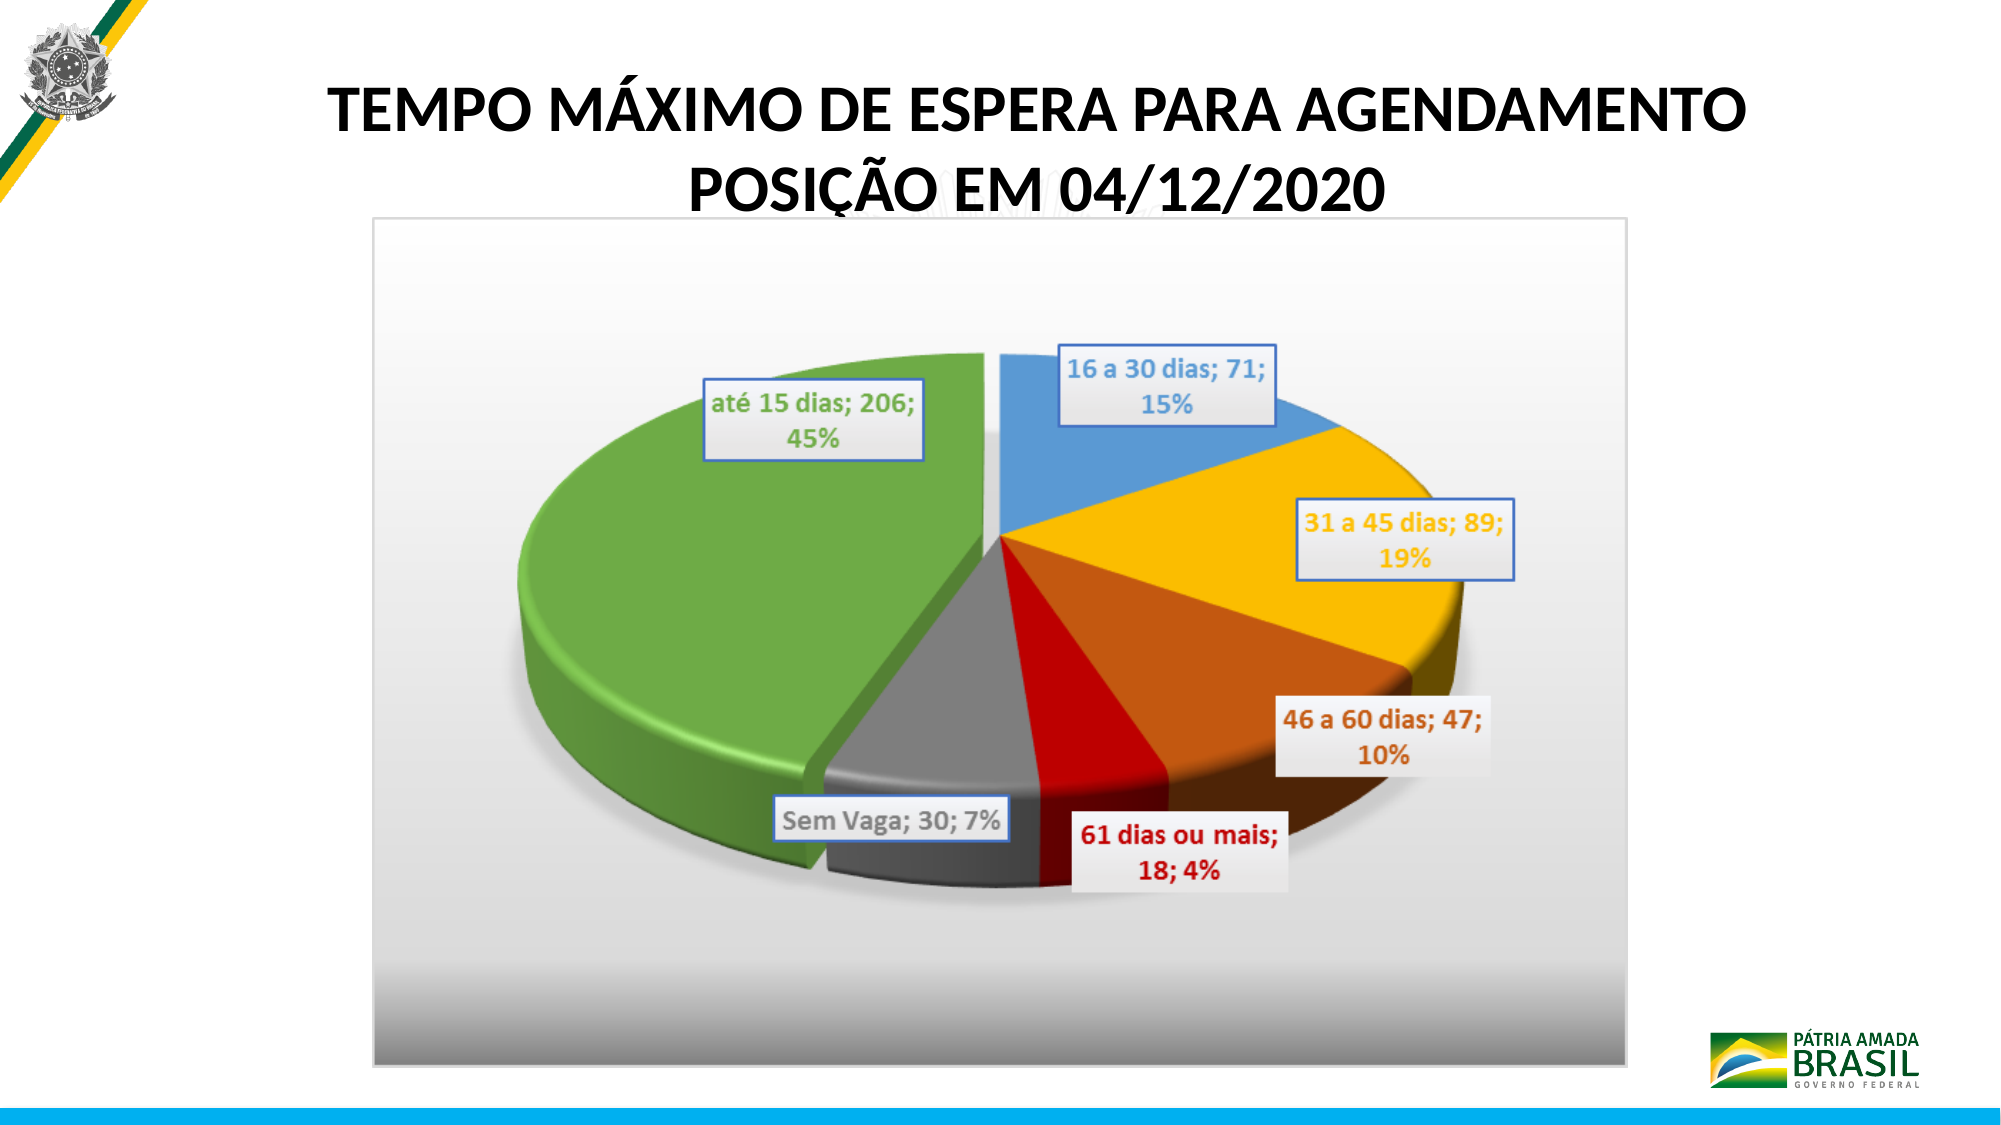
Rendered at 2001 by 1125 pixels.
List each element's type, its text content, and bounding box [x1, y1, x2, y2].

text_box TEMPO MÁXIMO DE ESPERA PARA AGENDAMENTO POSIÇÃO EM 04/12/2020 [175, 57, 1901, 232]
picture [0, 0, 2000, 1107]
